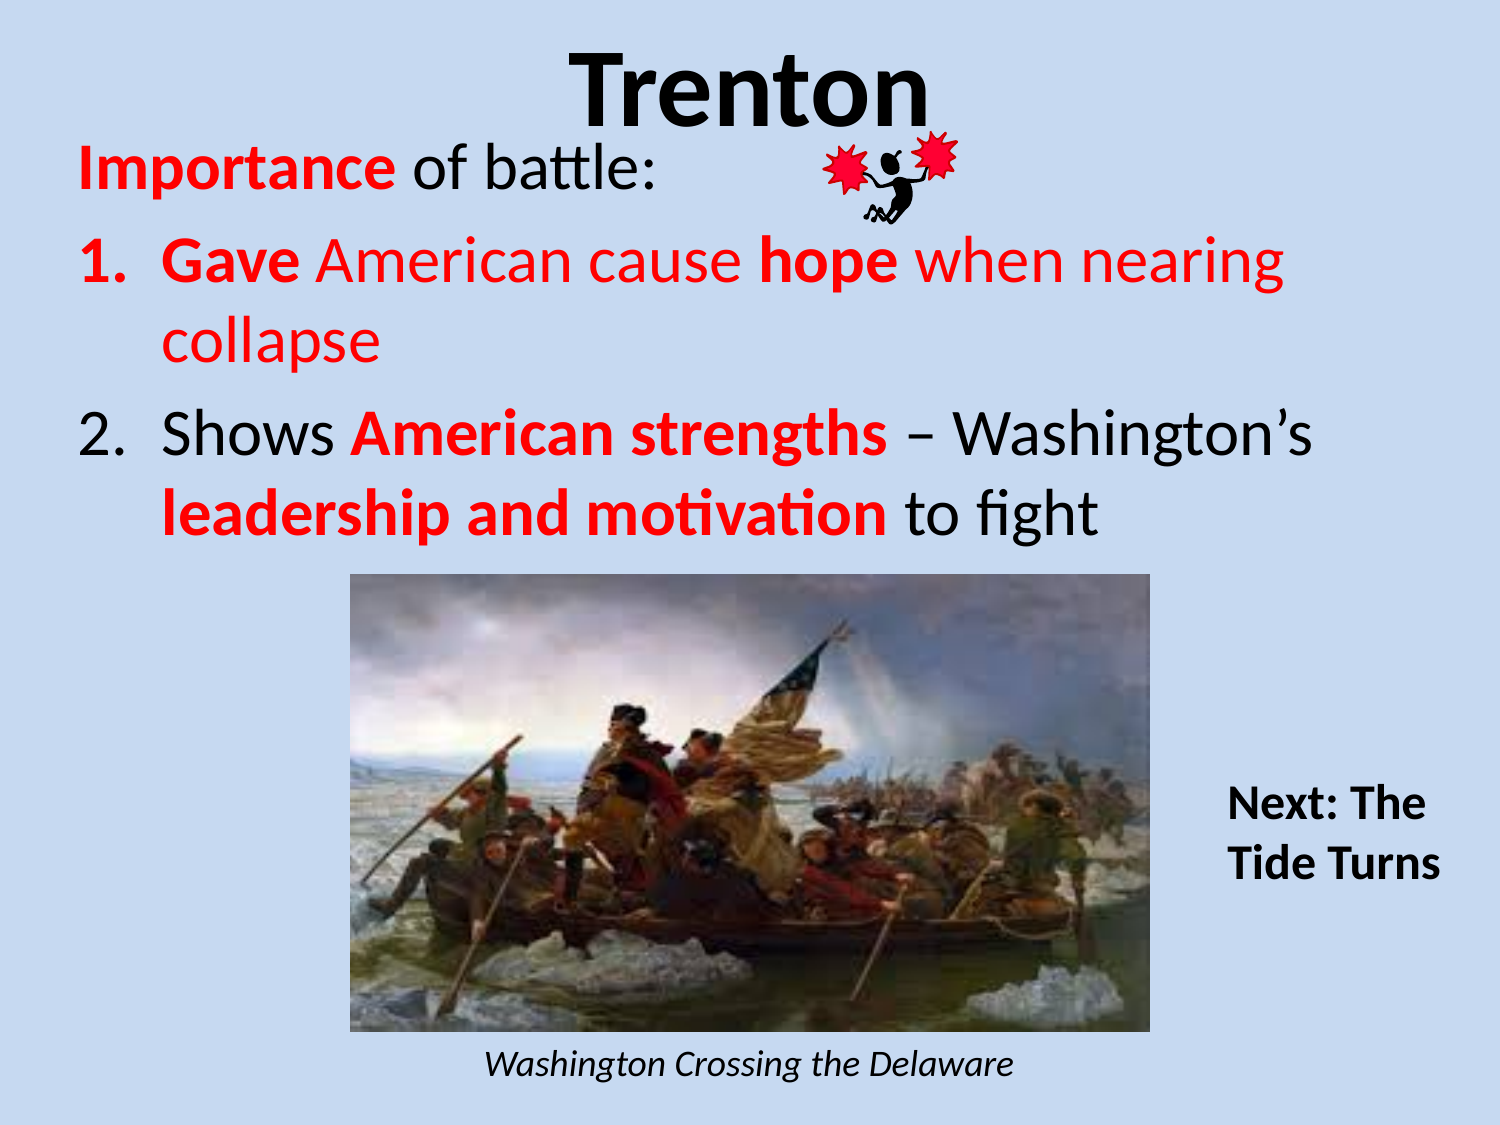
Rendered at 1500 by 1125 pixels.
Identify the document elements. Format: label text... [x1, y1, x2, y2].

picture [822, 130, 959, 225]
text_box Washington Crossing the Delaware [316, 1031, 1191, 1092]
list Importance of battle: Gave American cause hope when nearing collapse Shows American strengths – Washington’s leadership and motivation to fight [62, 114, 1438, 603]
picture [349, 574, 1151, 1032]
text_box Next: The Tide Turns [1212, 762, 1475, 898]
title Trenton [75, 0, 1425, 114]
